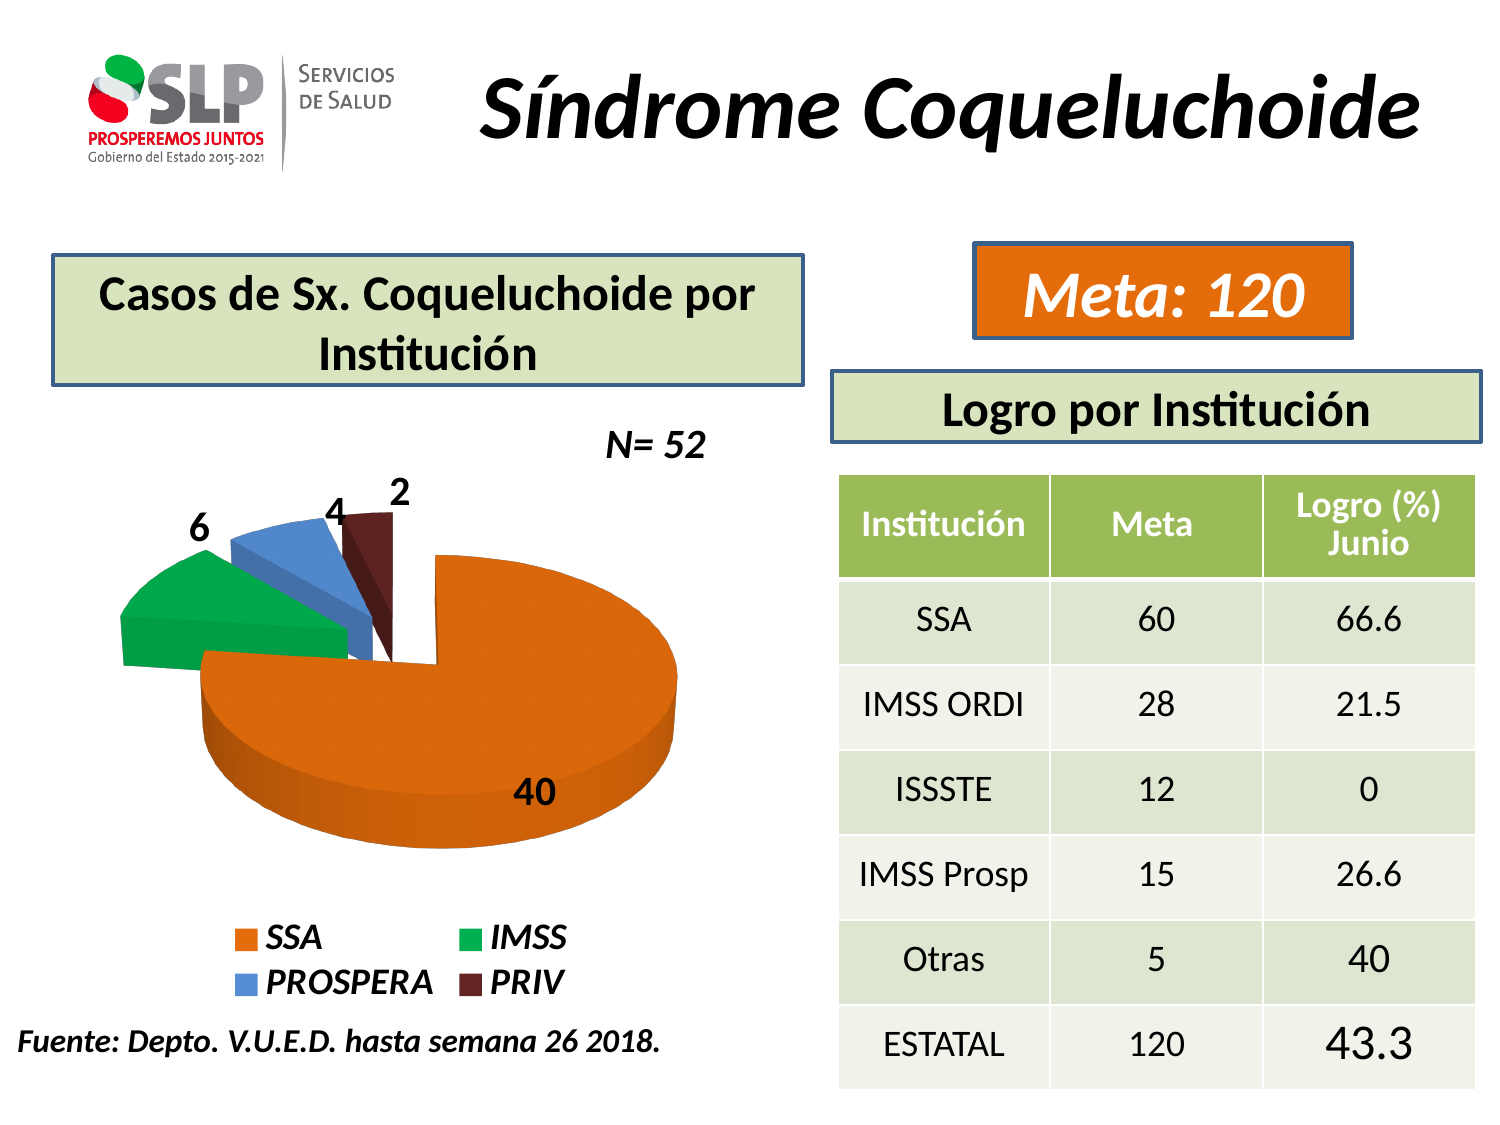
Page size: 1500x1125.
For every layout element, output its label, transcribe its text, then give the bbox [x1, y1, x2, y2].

table_cell ISSSTE [839, 751, 1049, 834]
text_box Síndrome Coqueluchoide [430, 39, 1473, 206]
text_box Casos de Sx. Coqueluchoide por Institución [51, 253, 805, 343]
picture [88, 54, 394, 172]
table_header Institución [839, 475, 1049, 577]
table_cell 120 [1051, 1006, 1262, 1089]
table_cell 66.6 [1264, 582, 1475, 664]
table_cell 15 [1051, 836, 1262, 919]
table_cell 5 [1051, 921, 1262, 1004]
table_cell 43.3 [1264, 1006, 1475, 1089]
table_header Logro (%) Junio [1264, 475, 1475, 577]
table_cell IMSS ORDI [839, 666, 1049, 749]
text_box Logro por Institución [830, 369, 1483, 444]
table_cell ESTATAL [839, 1006, 1049, 1089]
text_box Fuente: Depto. V.U.E.D. hasta semana 26 2018. [2, 1011, 837, 1066]
text_box Meta: 120 [972, 241, 1354, 340]
table_cell Otras [839, 921, 1049, 1004]
table_cell 28 [1051, 666, 1262, 749]
table_cell 26.6 [1264, 836, 1475, 919]
table_cell IMSS Prosp [839, 836, 1049, 919]
table_cell SSA [839, 582, 1049, 664]
table_cell 21.5 [1264, 666, 1475, 749]
table_cell 12 [1051, 751, 1262, 834]
chart [2, 337, 800, 1012]
table_cell 0 [1264, 751, 1475, 834]
table_cell 60 [1051, 582, 1262, 664]
table_header Meta [1051, 475, 1262, 577]
table_cell 40 [1264, 921, 1475, 1004]
